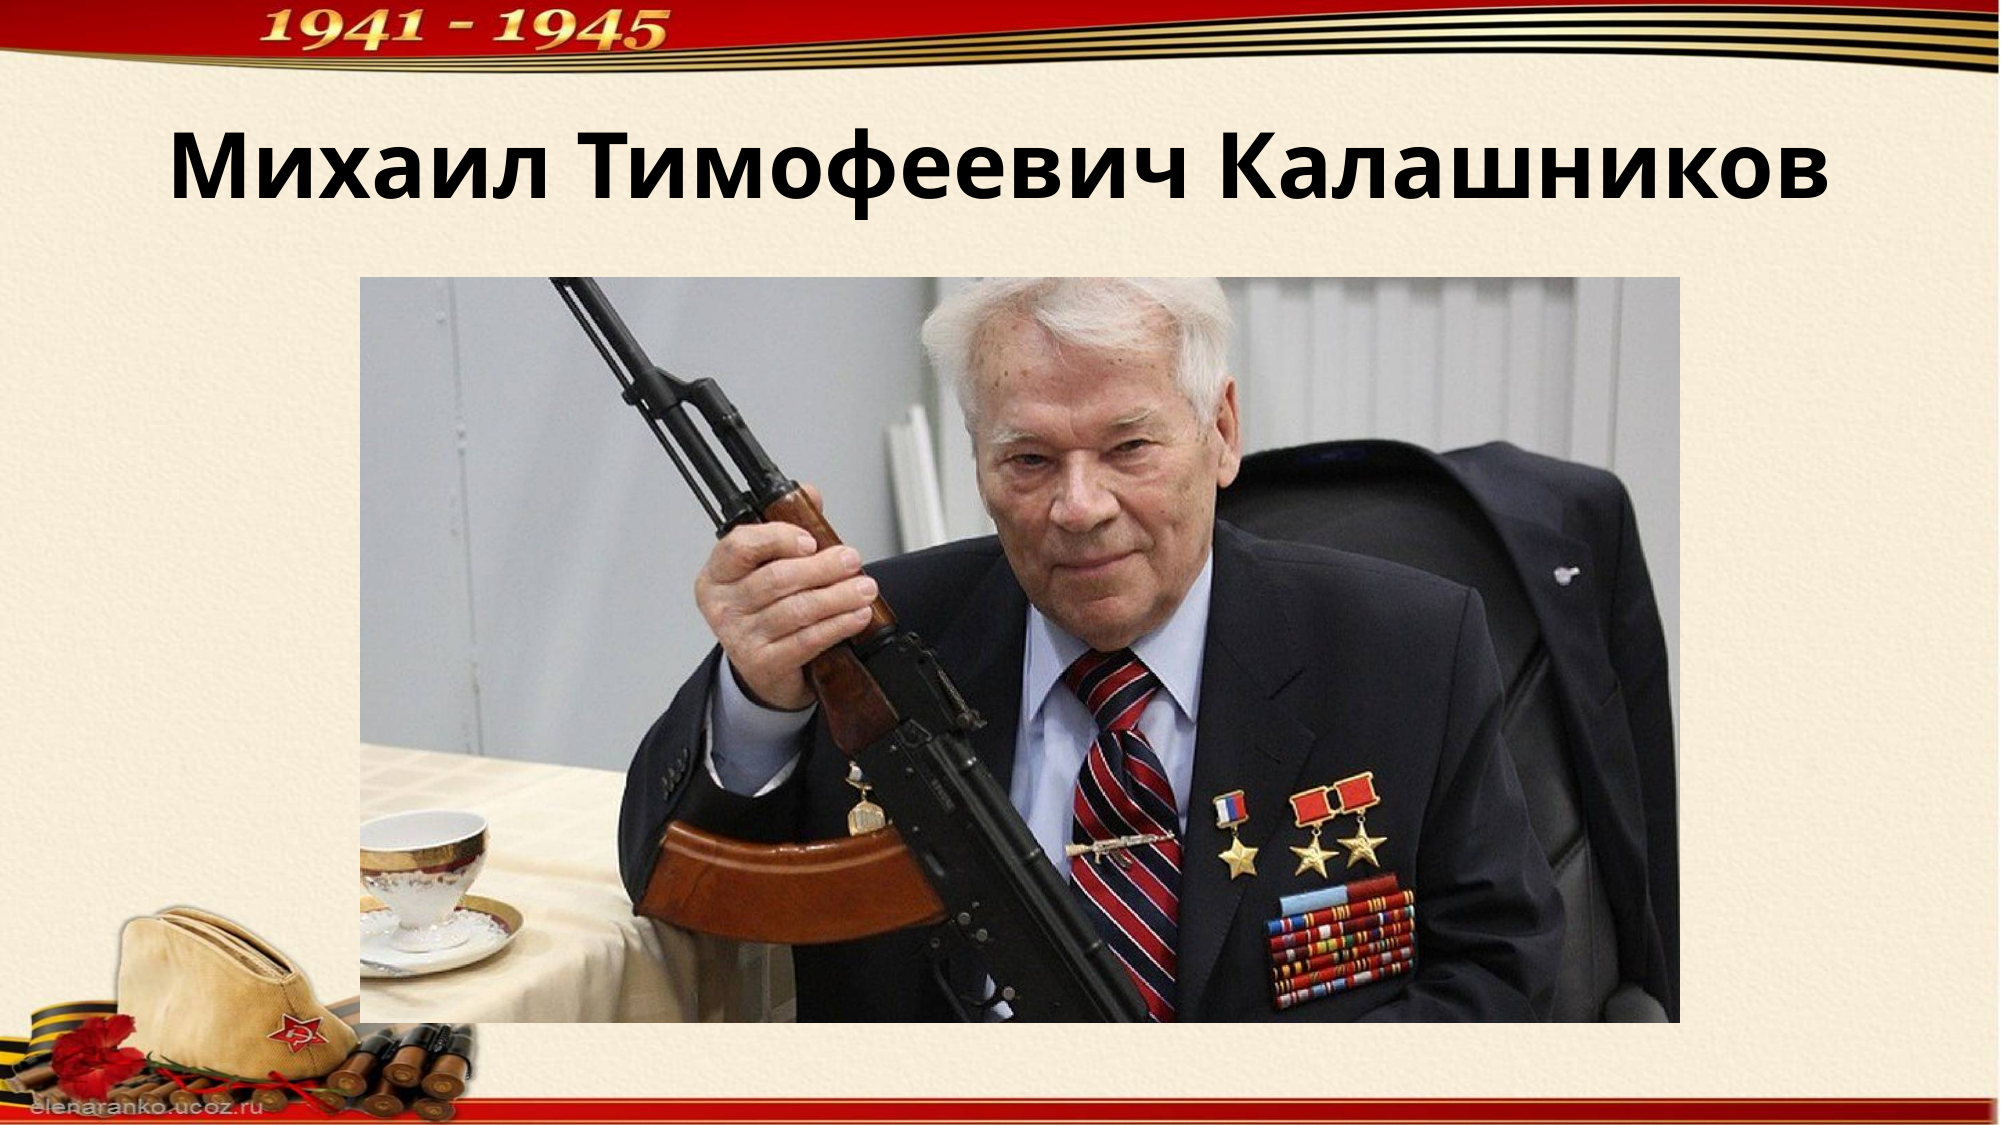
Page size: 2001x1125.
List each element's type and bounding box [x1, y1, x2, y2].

list [0, 0, 2000, 1125]
picture [360, 277, 1680, 1023]
